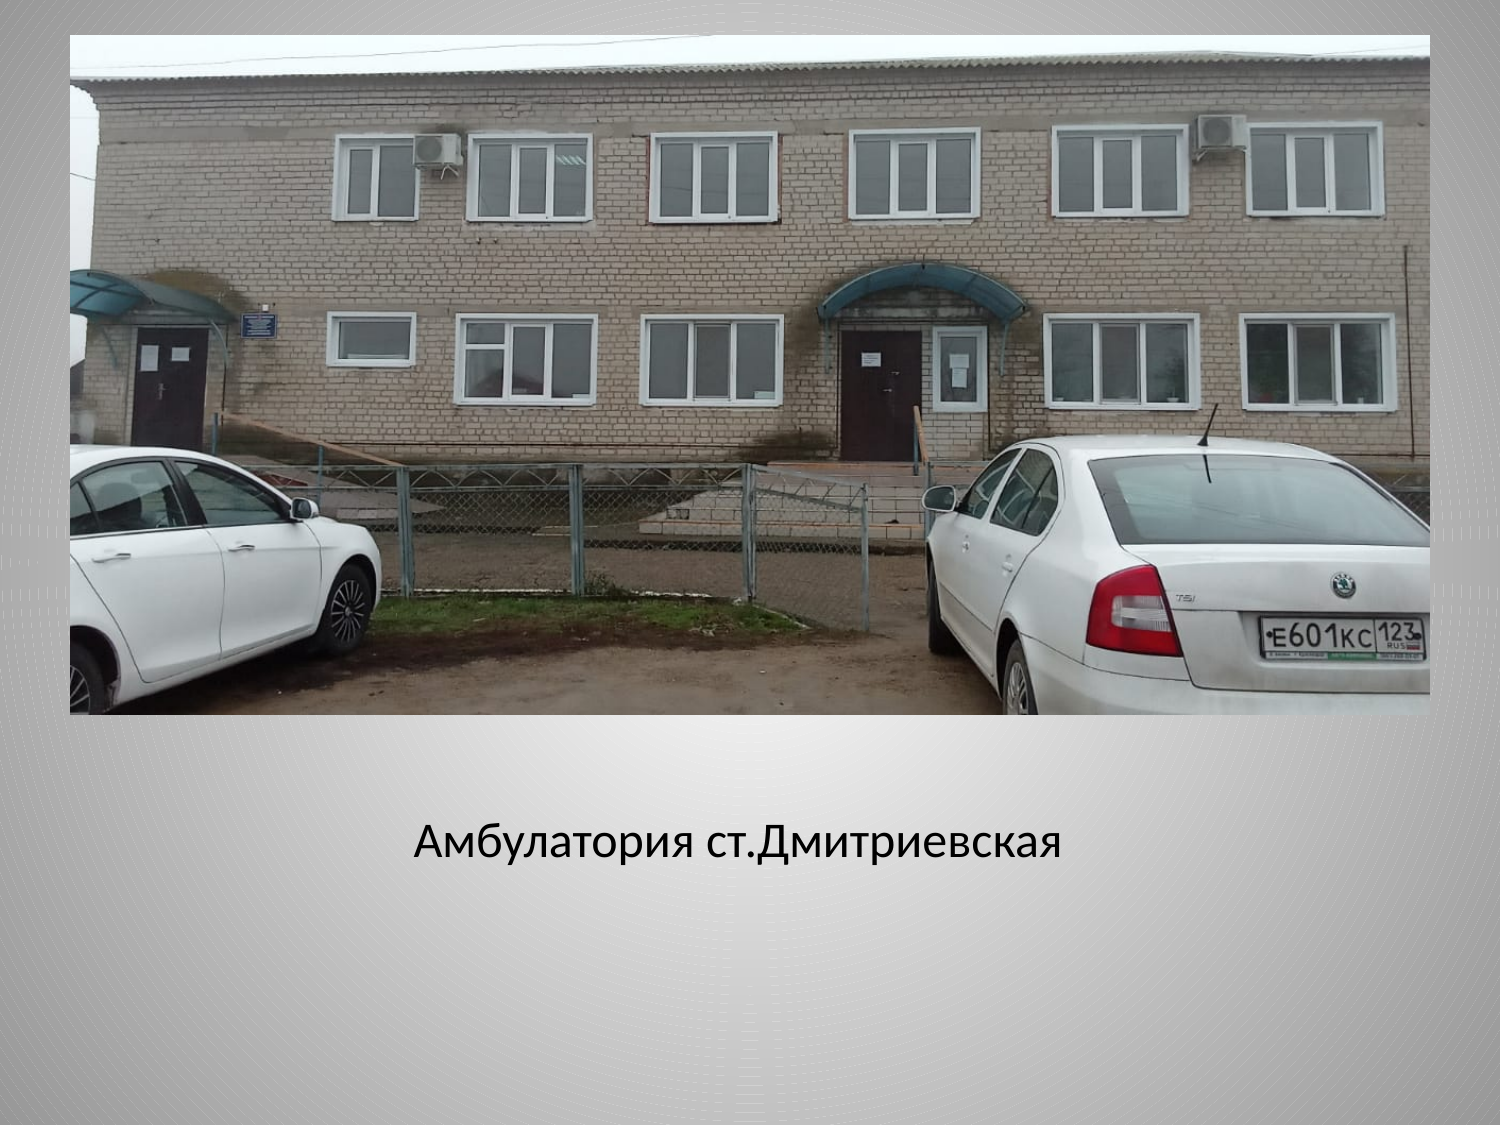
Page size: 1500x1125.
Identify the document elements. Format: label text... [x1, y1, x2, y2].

text_box Амбулатория ст.Дмитриевская [82, 722, 1395, 1032]
picture [70, 34, 1430, 716]
